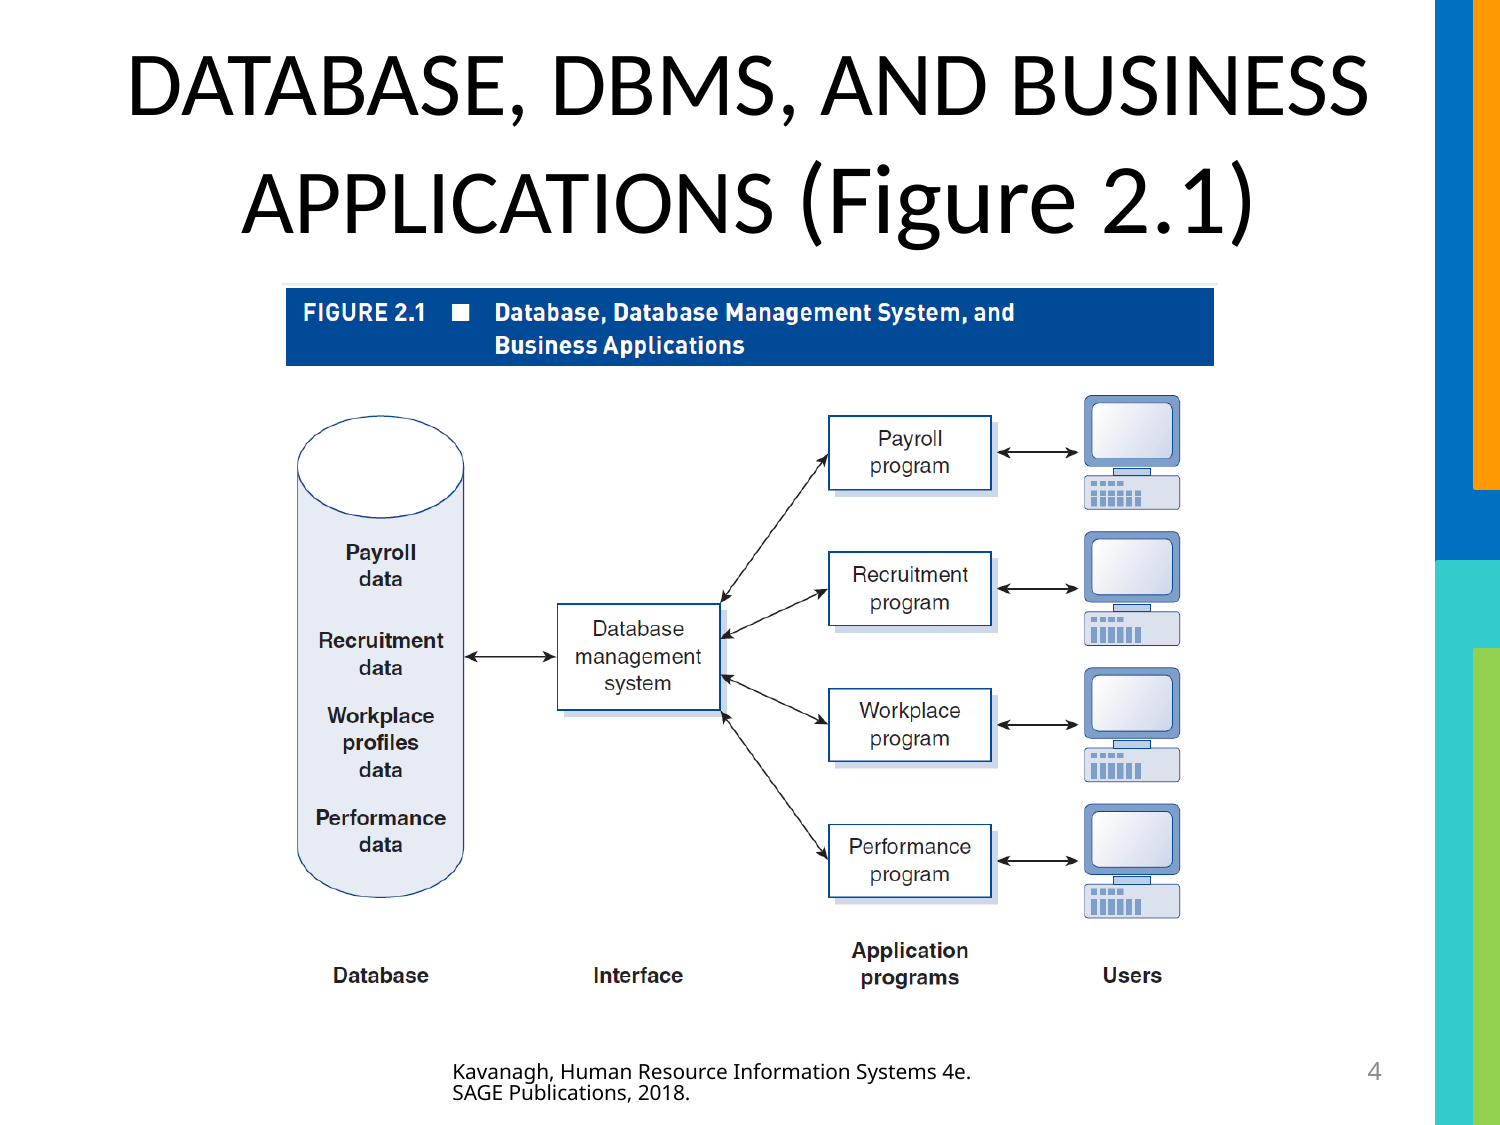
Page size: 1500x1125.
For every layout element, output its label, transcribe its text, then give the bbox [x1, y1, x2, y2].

picture [281, 283, 1219, 992]
footer Kavanagh, Human Resource Information Systems 4e. SAGE Publications, 2018. [437, 1042, 1004, 1103]
slide_number 4 [1059, 1042, 1397, 1103]
title DATABASE, DBMS, AND BUSINESS APPLICATIONS (Figure 2.1) [75, 45, 1425, 233]
